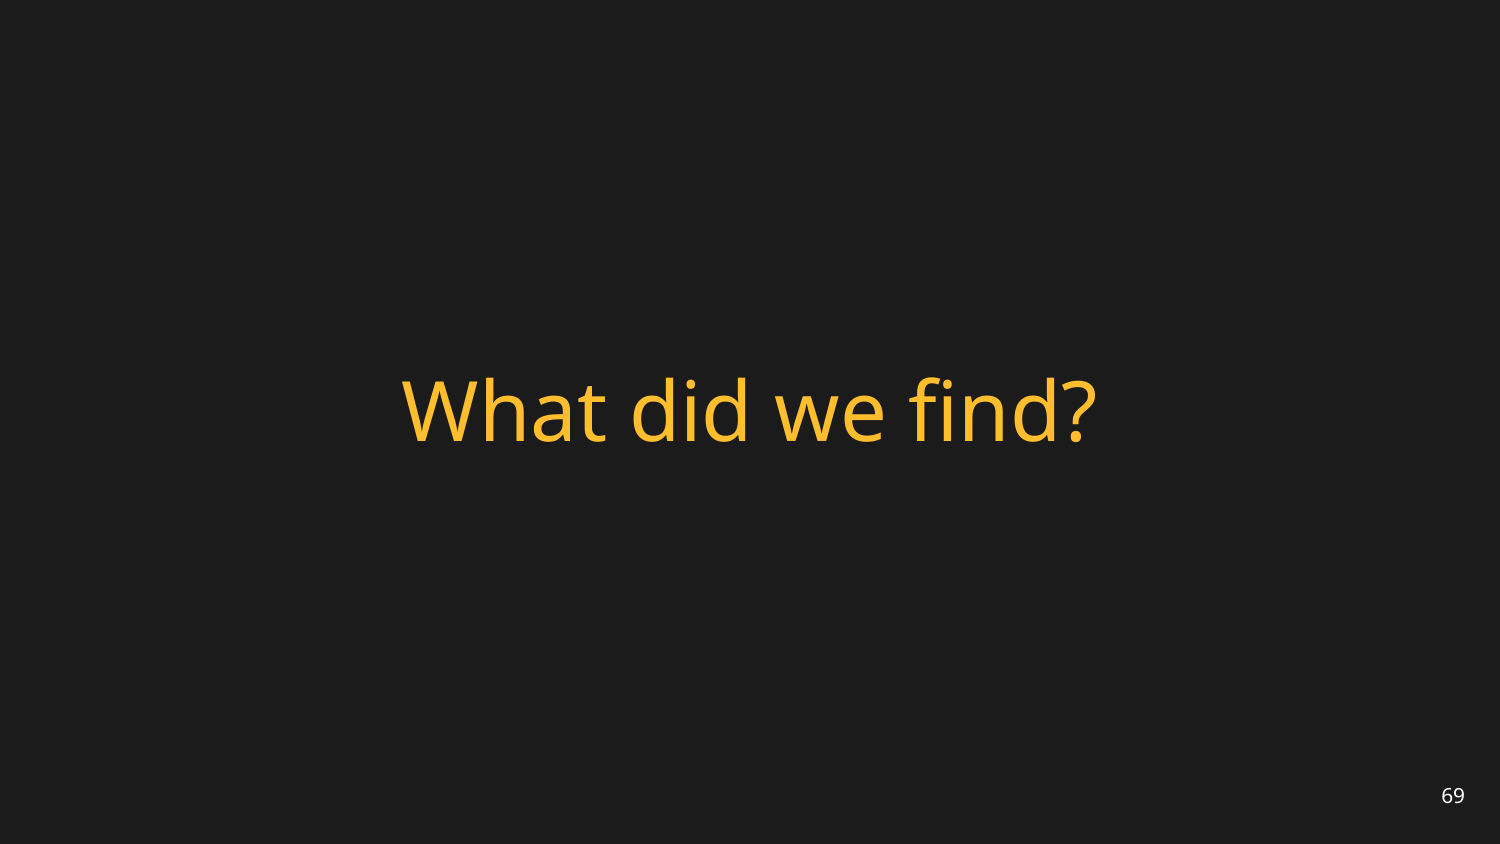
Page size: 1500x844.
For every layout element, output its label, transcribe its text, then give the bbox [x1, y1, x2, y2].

slide_number 69 [1389, 764, 1480, 830]
title What did we find? [51, 72, 1449, 753]
